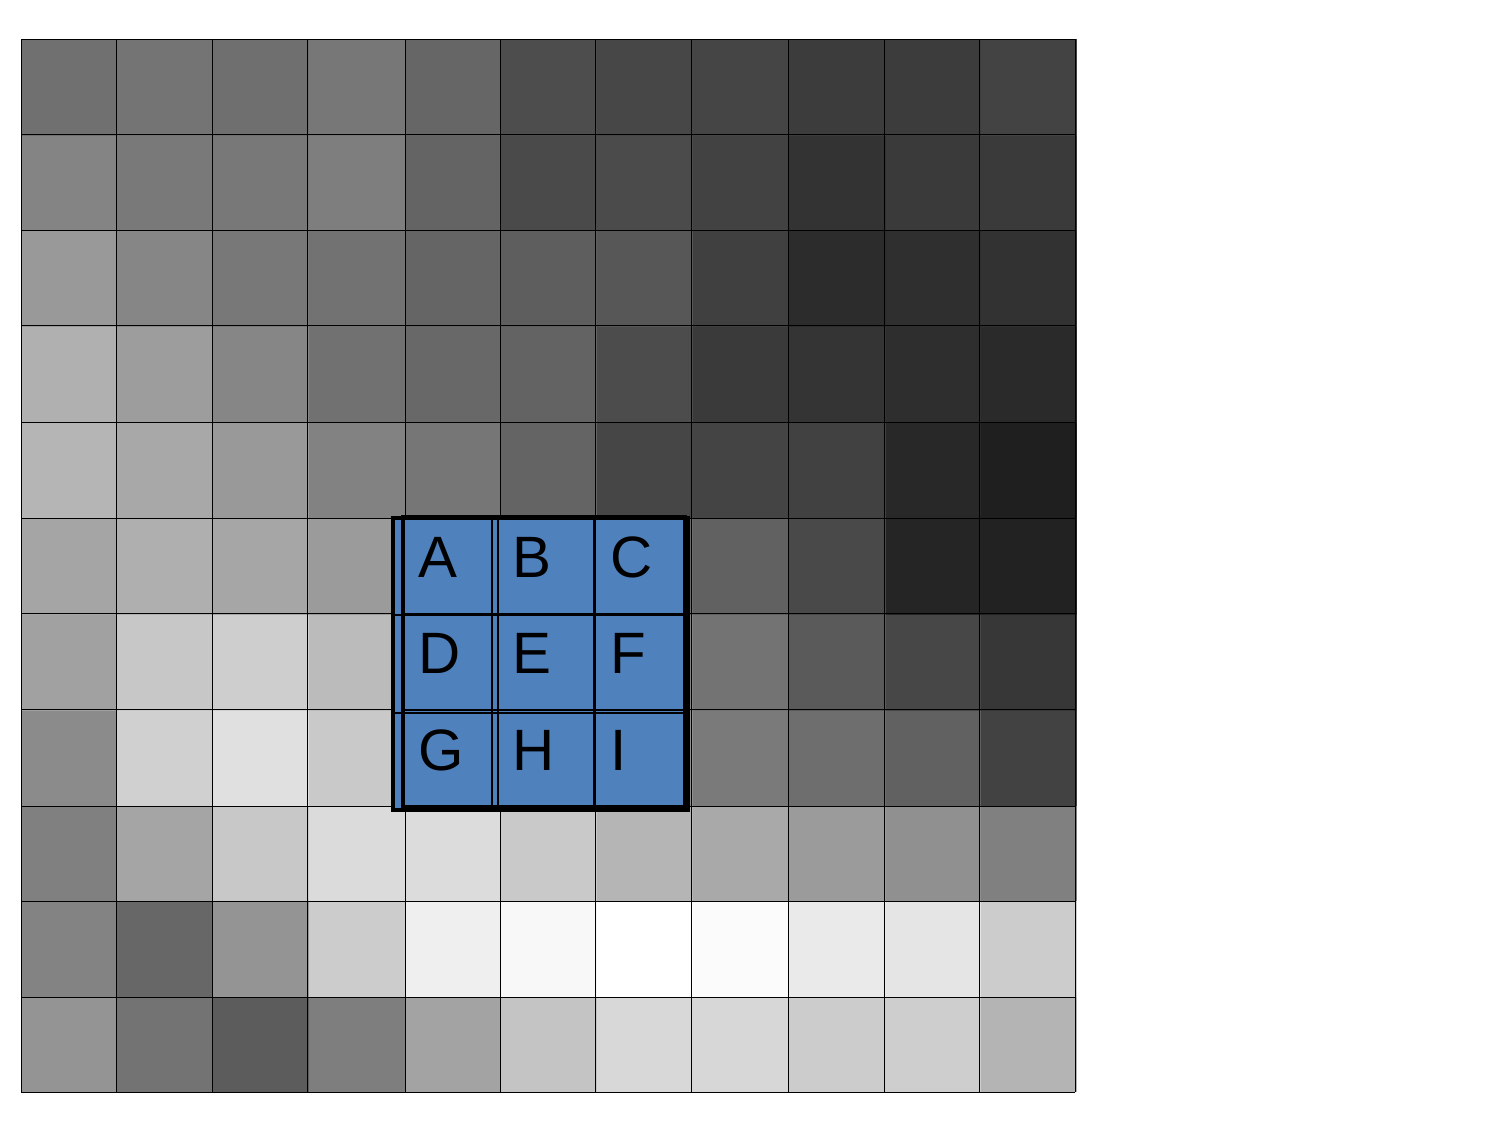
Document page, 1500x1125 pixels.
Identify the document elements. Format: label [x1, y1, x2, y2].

list [0, 17, 1100, 1118]
